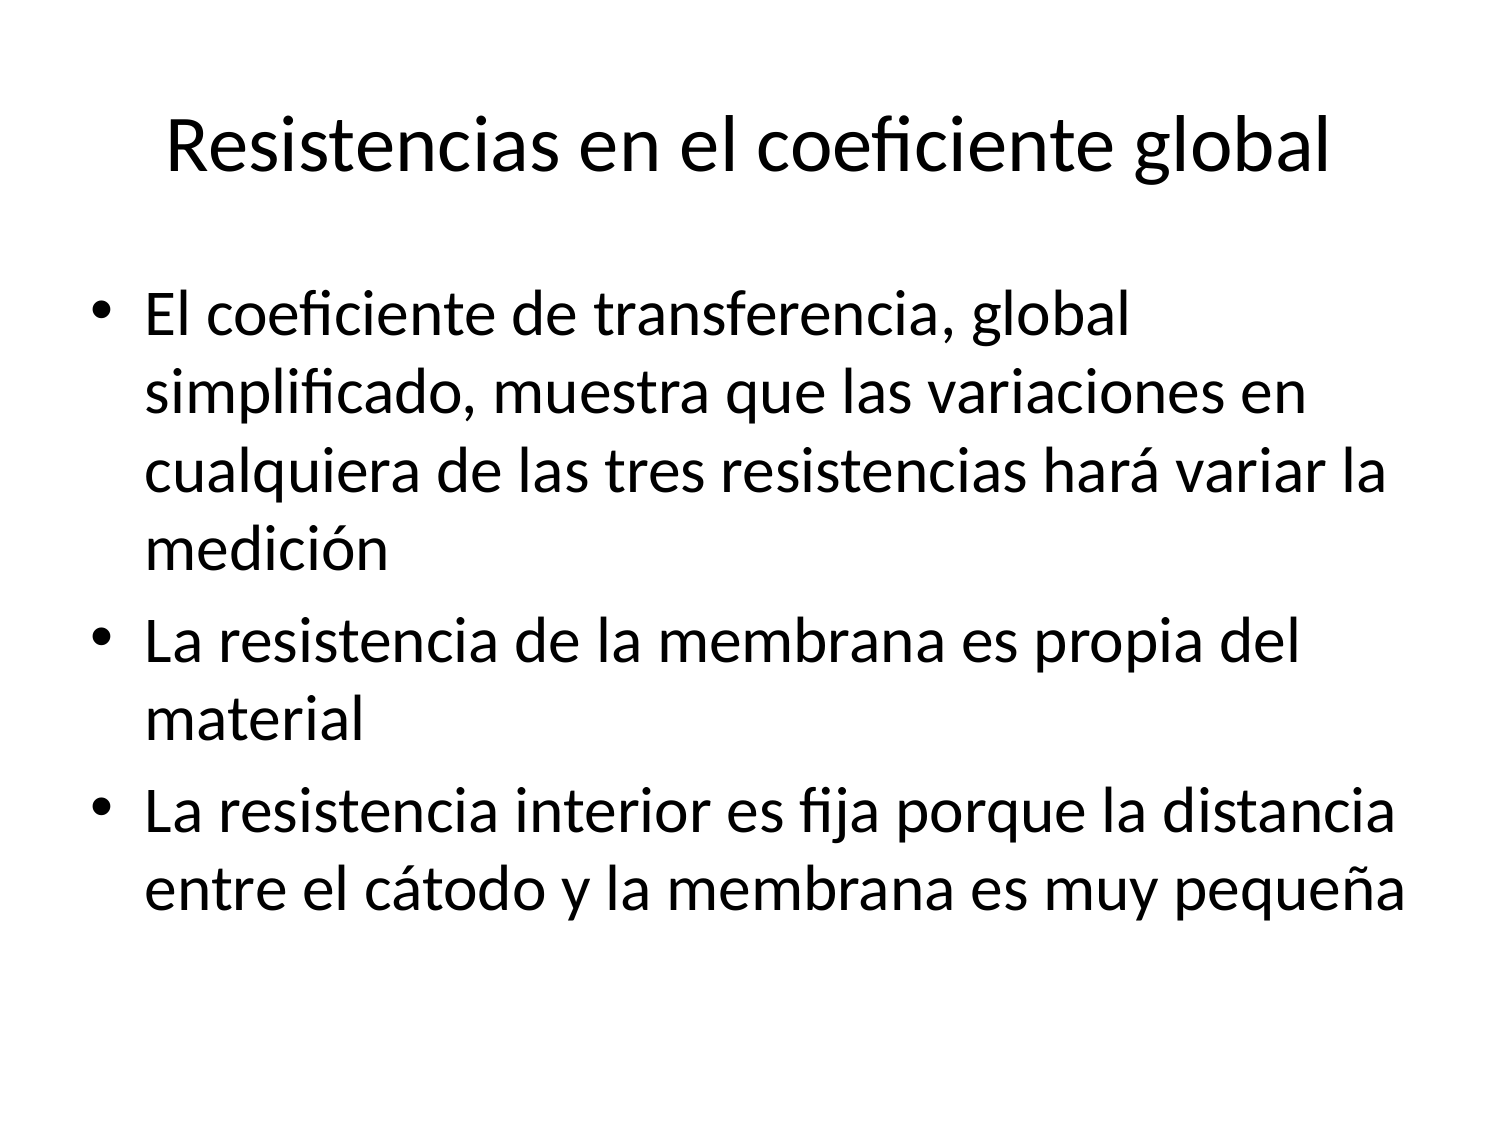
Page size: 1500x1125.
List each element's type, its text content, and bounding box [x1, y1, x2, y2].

list El coeficiente de transferencia, global simplificado, muestra que las variaciones en cualquiera de las tres resistencias hará variar la medición La resistencia de la membrana es propia del material La resistencia interior es fija porque la distancia entre el cátodo y la membrana es muy pequeña [75, 262, 1425, 1005]
title Resistencias en el coeficiente global [75, 45, 1425, 233]
